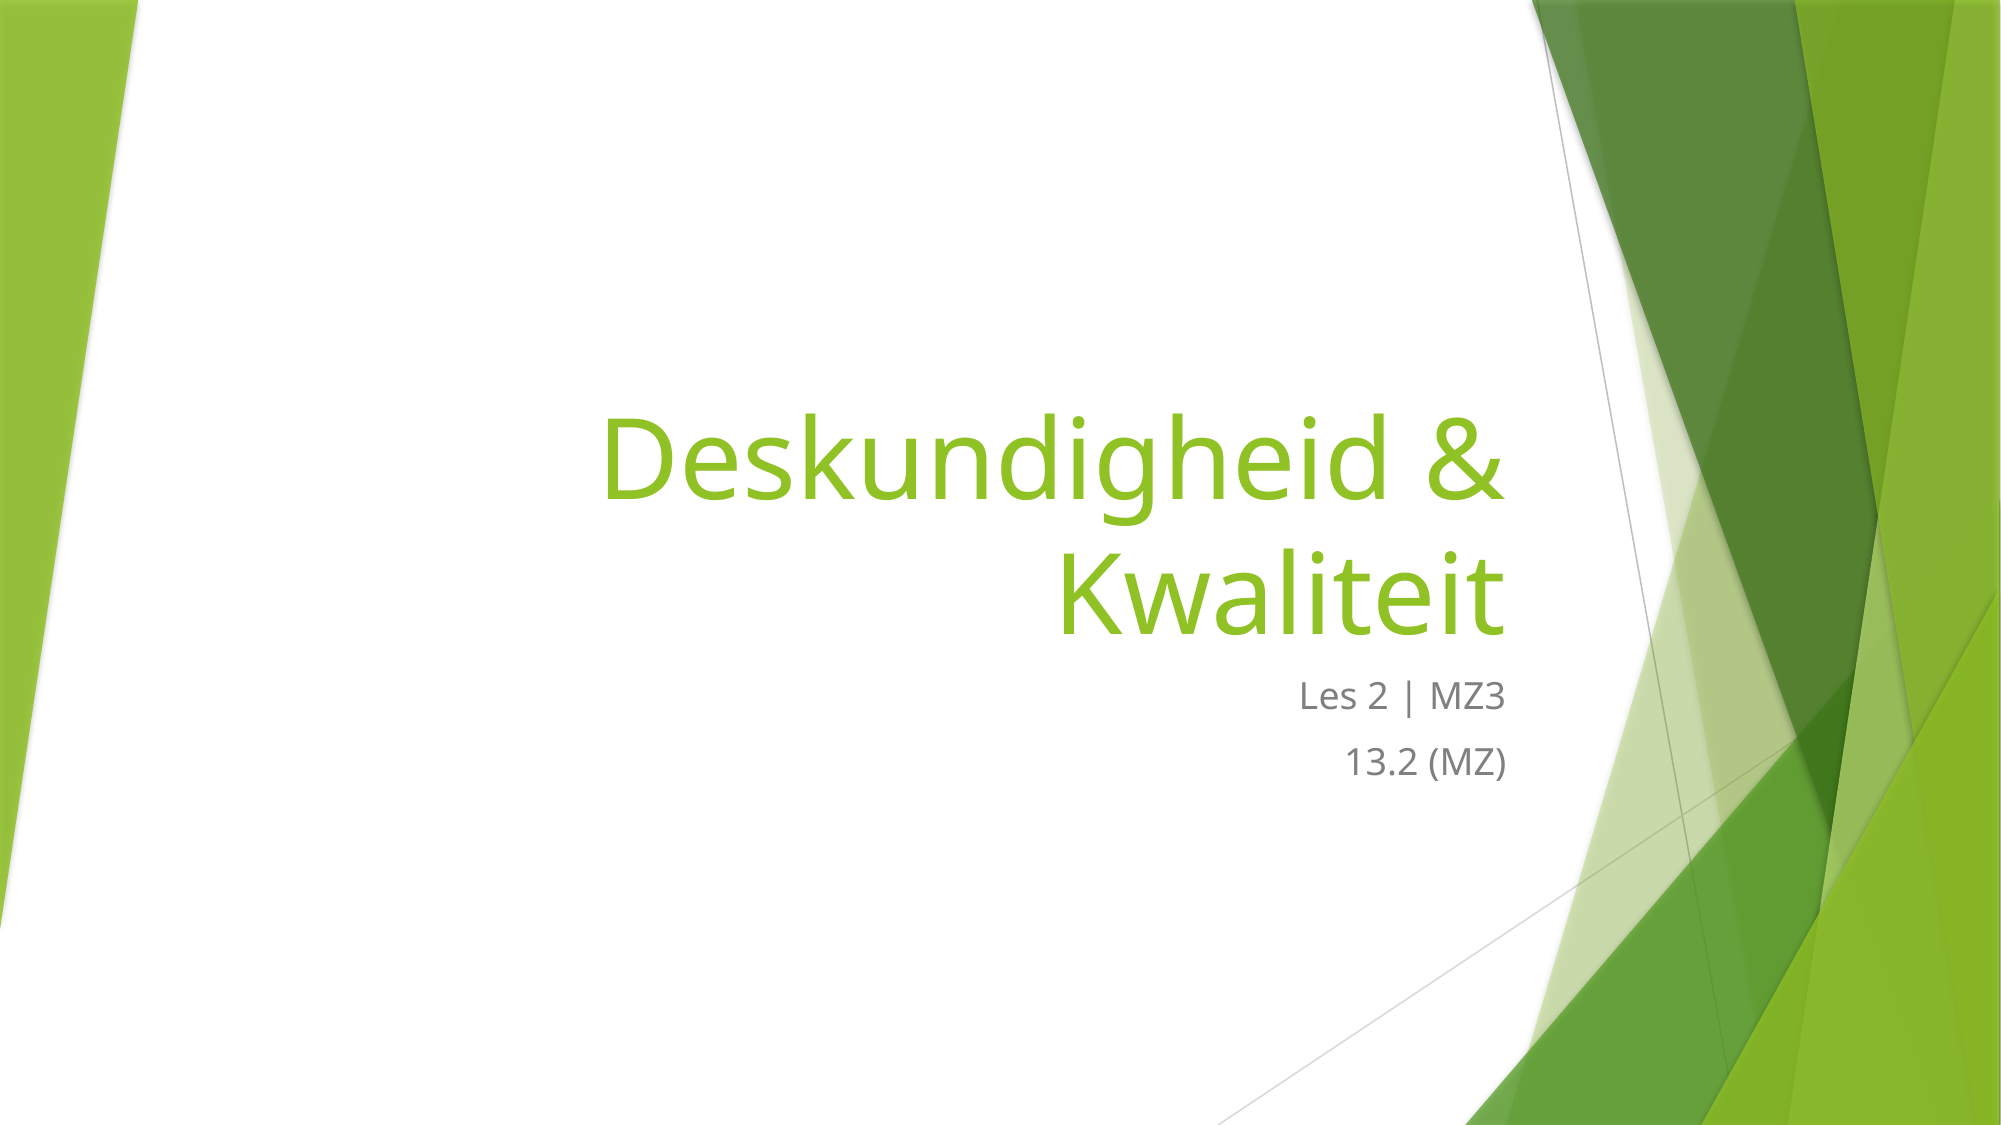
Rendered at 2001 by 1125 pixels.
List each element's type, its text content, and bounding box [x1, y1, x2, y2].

title Deskundigheid & Kwaliteit [247, 394, 1522, 664]
subtitle Les 2 | MZ3 13.2 (MZ) [247, 664, 1522, 845]
